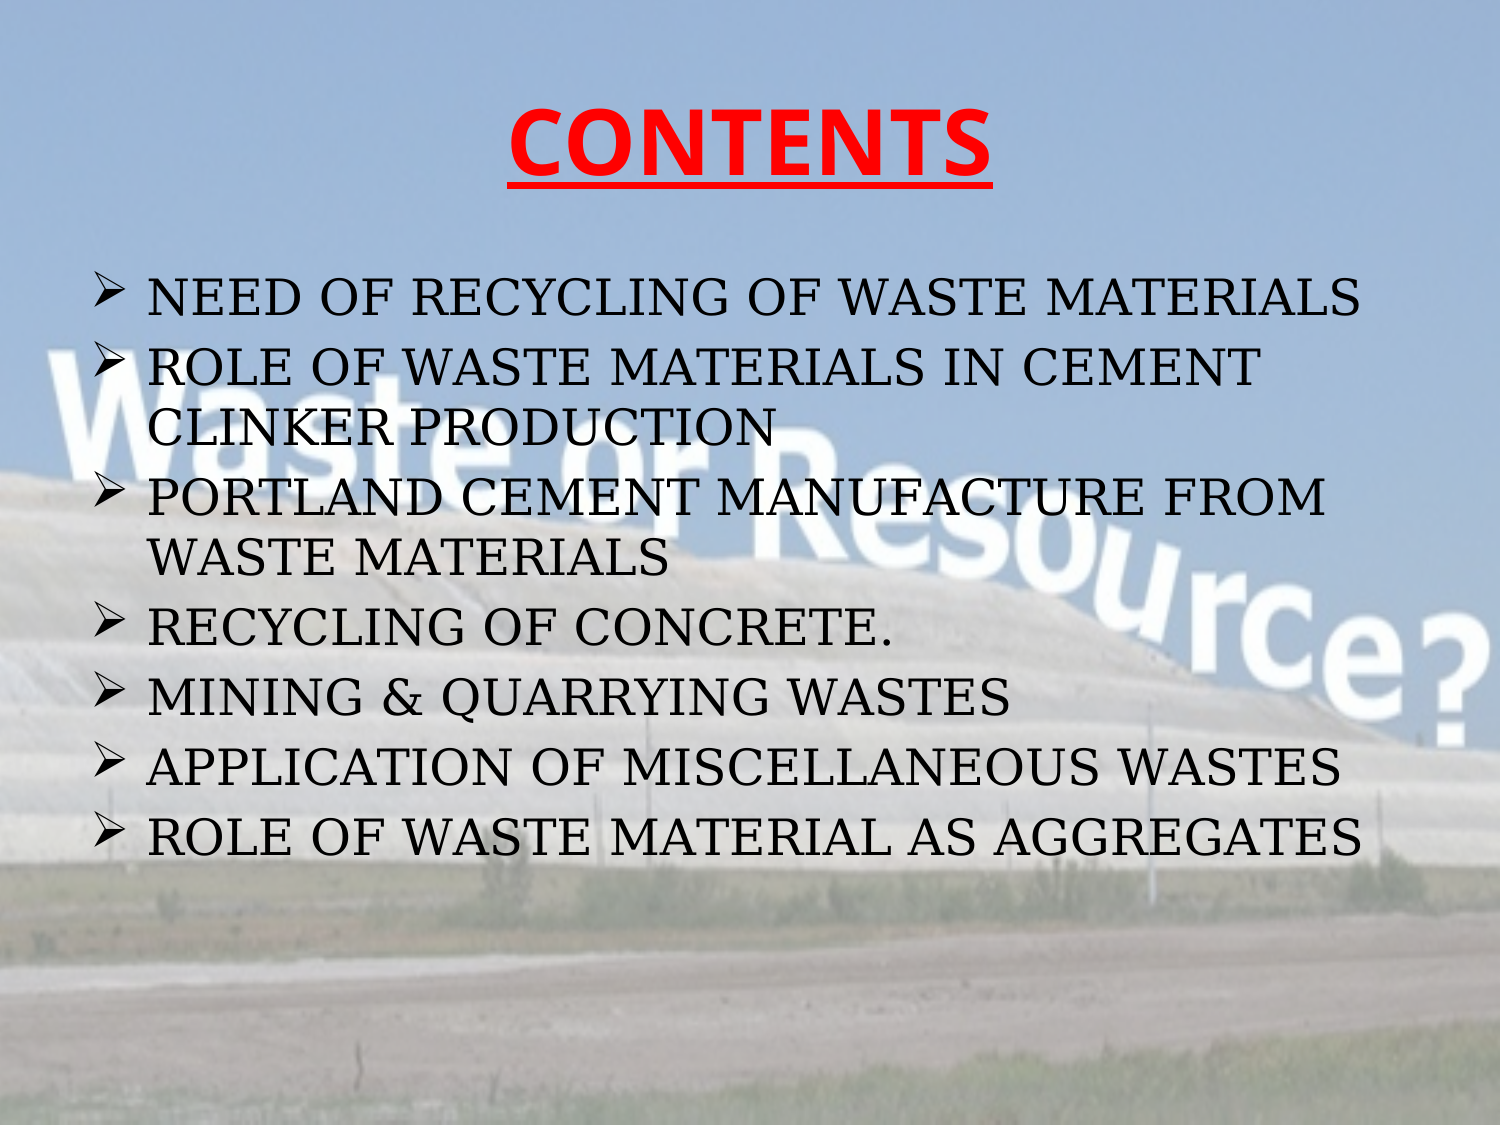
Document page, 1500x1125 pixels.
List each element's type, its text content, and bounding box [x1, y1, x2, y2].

list NEED OF RECYCLING OF WASTE MATERIALS ROLE OF WASTE MATERIALS IN CEMENT CLINKER PRODUCTION PORTLAND CEMENT MANUFACTURE FROM WASTE MATERIALS RECYCLING OF CONCRETE. MINING & QUARRYING WASTES APPLICATION OF MISCELLANEOUS WASTES ROLE OF WASTE MATERIAL AS AGGREGATES [75, 257, 1500, 1050]
title CONTENTS [75, 45, 1425, 233]
